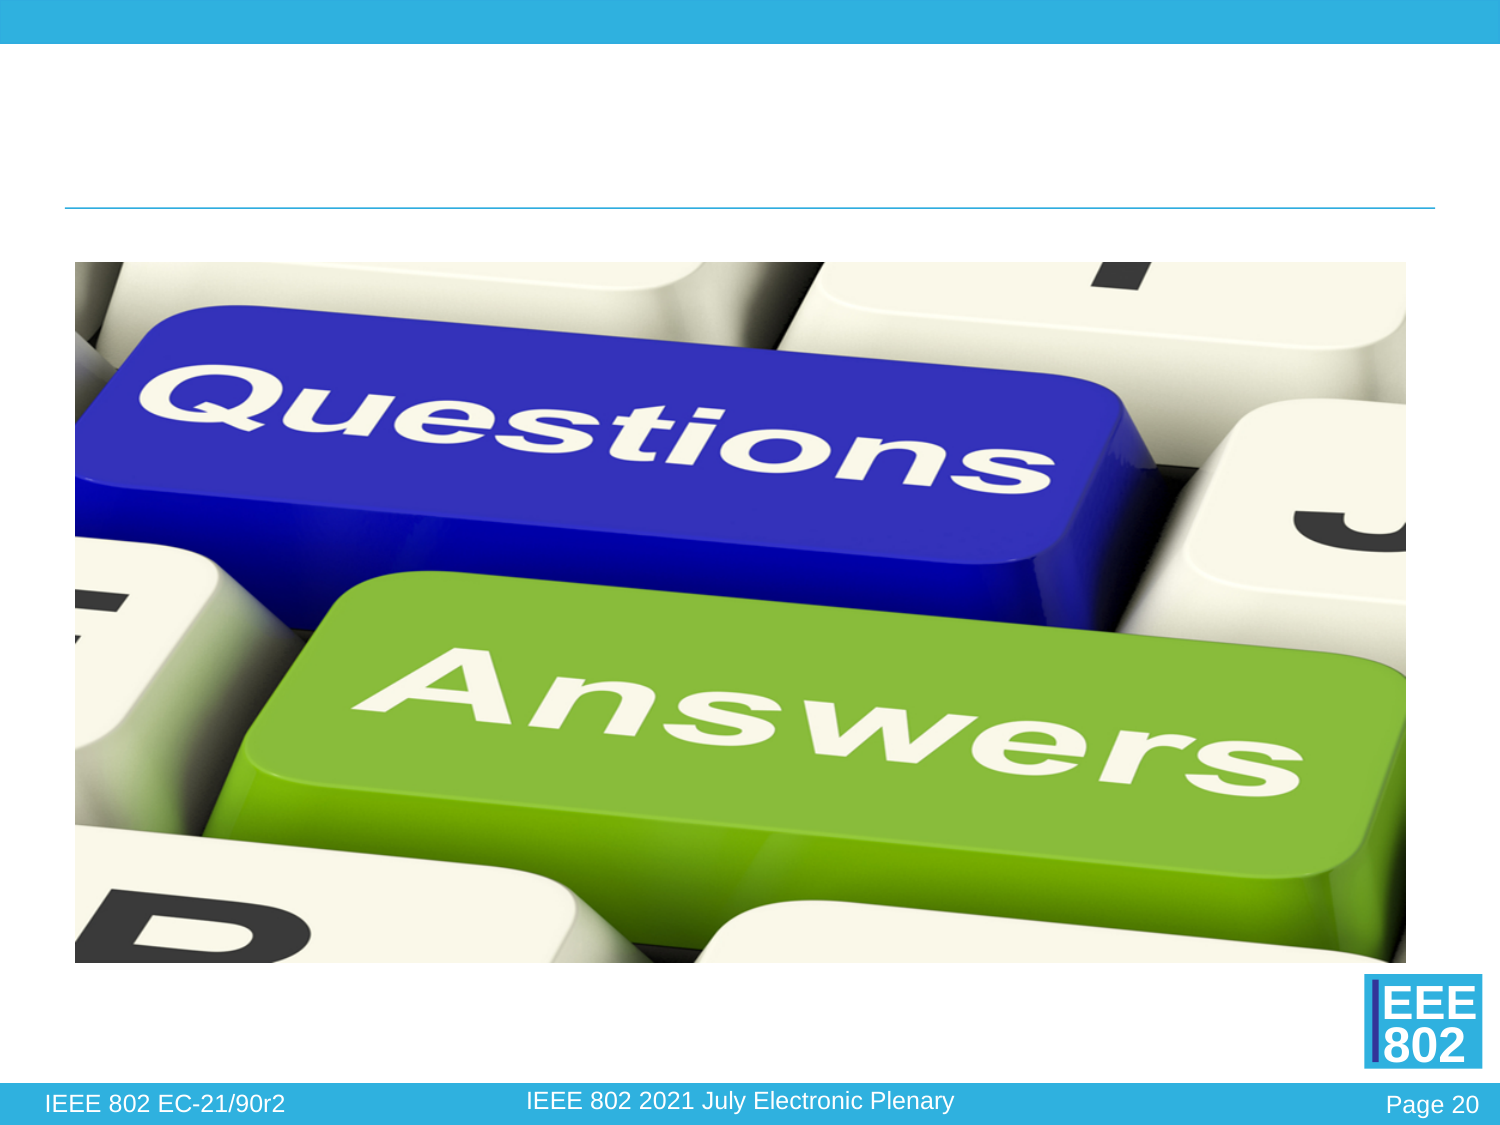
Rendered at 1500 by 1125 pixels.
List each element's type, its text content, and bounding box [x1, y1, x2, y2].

picture [74, 262, 1406, 963]
footer IEEE 802 EC-21/90r2 [5, 1080, 325, 1125]
